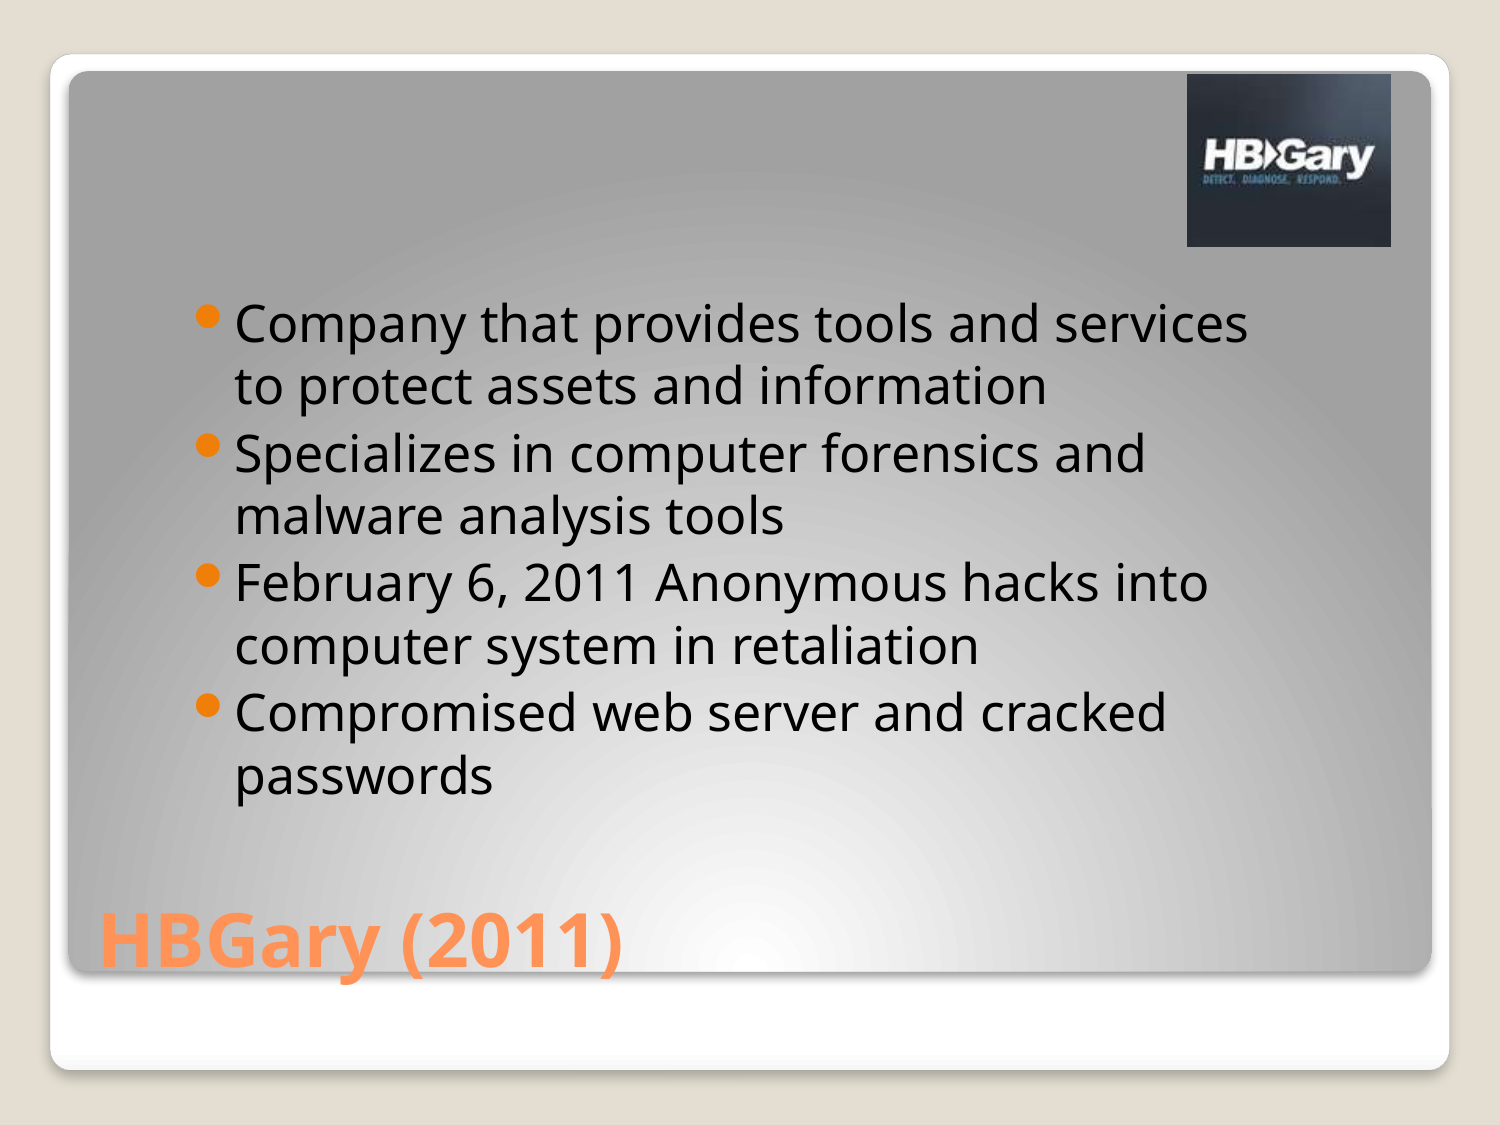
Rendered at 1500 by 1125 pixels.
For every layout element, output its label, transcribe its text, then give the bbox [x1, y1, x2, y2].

title HBGary (2011) [82, 817, 1425, 991]
list Company that provides tools and services to protect assets and information Specializes in computer forensics and malware analysis tools February 6, 2011 Anonymous hacks into computer system in retaliation Compromised web server and cracked passwords [162, 275, 1283, 863]
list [1187, 74, 1391, 247]
